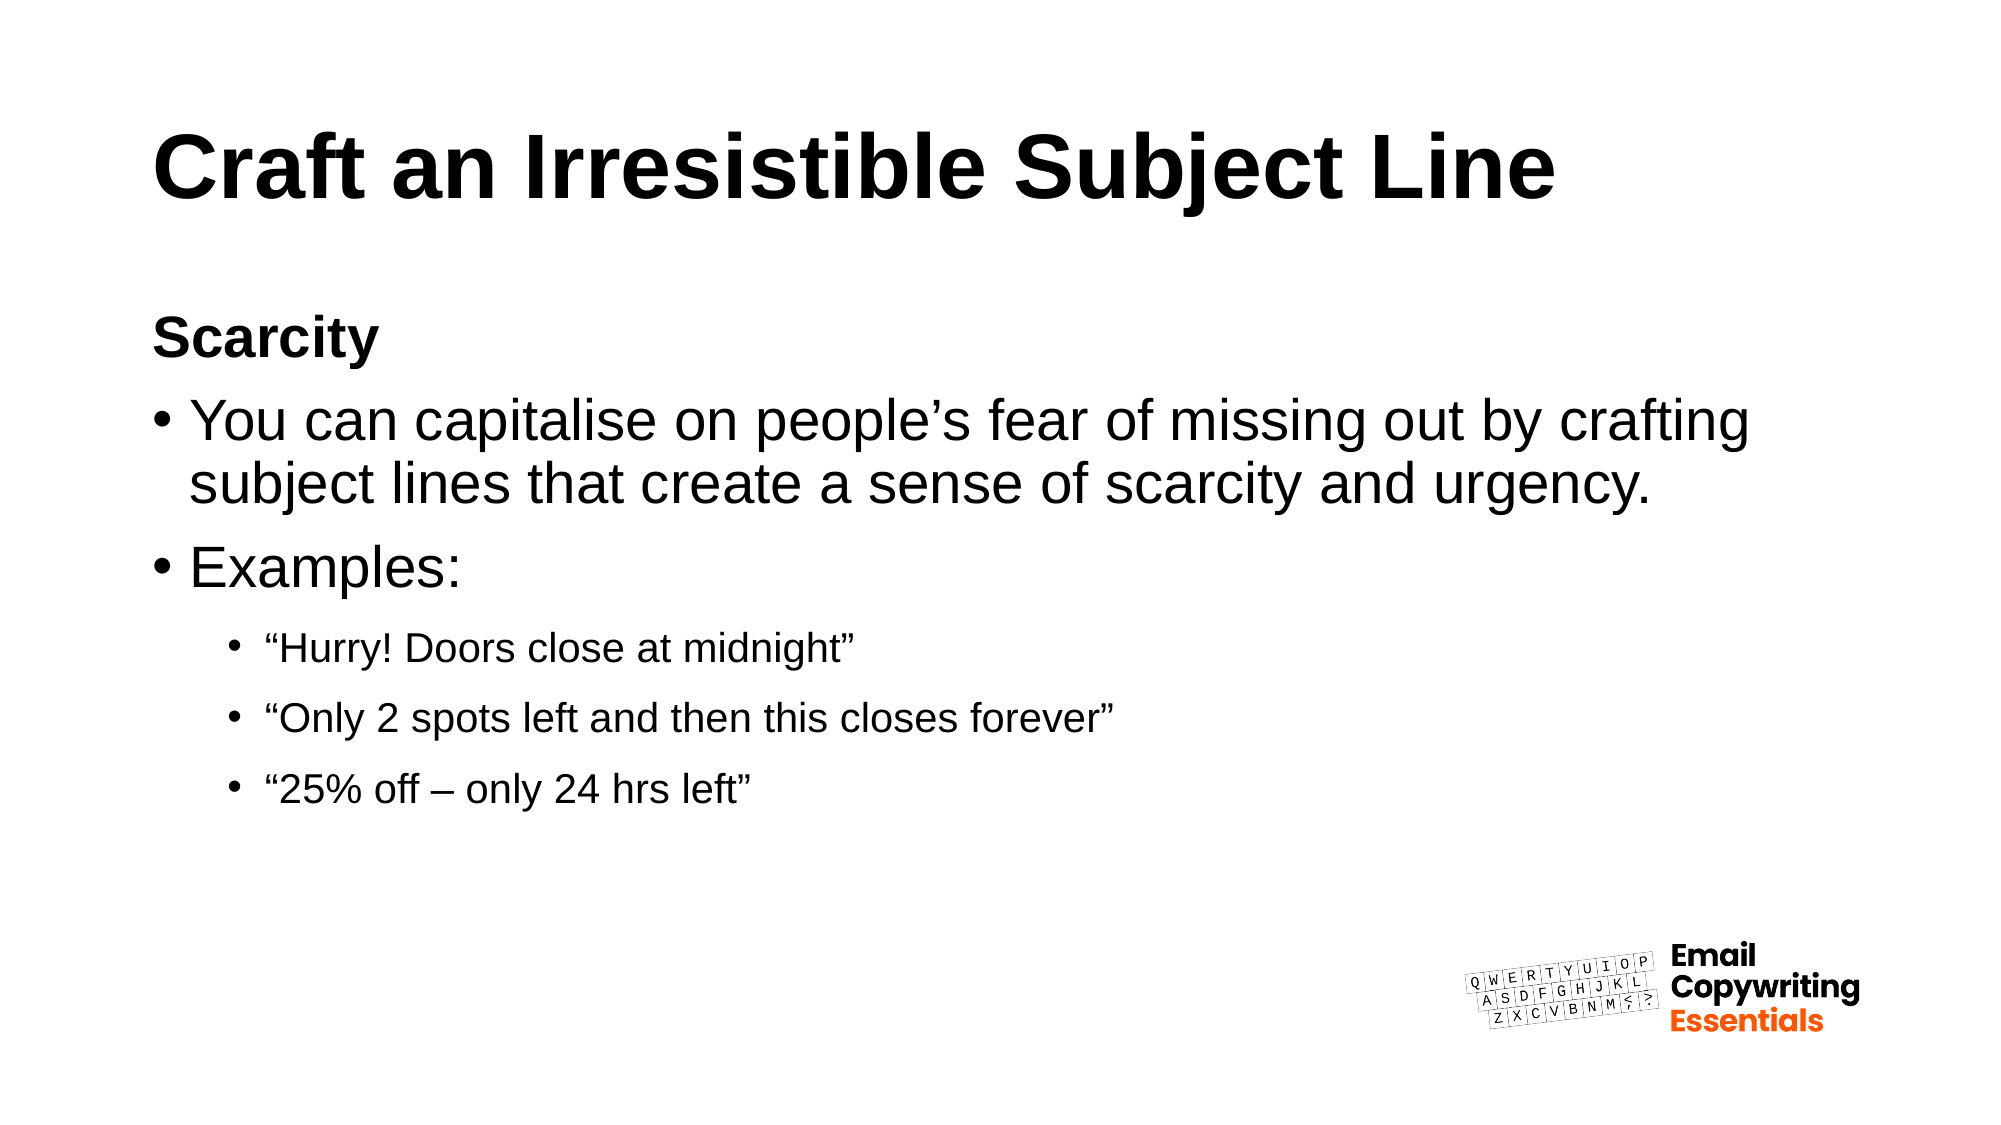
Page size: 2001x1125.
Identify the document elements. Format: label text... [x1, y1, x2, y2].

list Scarcity You can capitalise on people’s fear of missing out by crafting subject lines that create a sense of scarcity and urgency. Examples: “Hurry! Doors close at midnight” “Only 2 spots left and then this closes forever” “25% off – only 24 hrs left” [137, 299, 1863, 1014]
picture [1462, 1014, 1863, 1066]
title Craft an Irresistible Subject Line [137, 59, 1863, 278]
